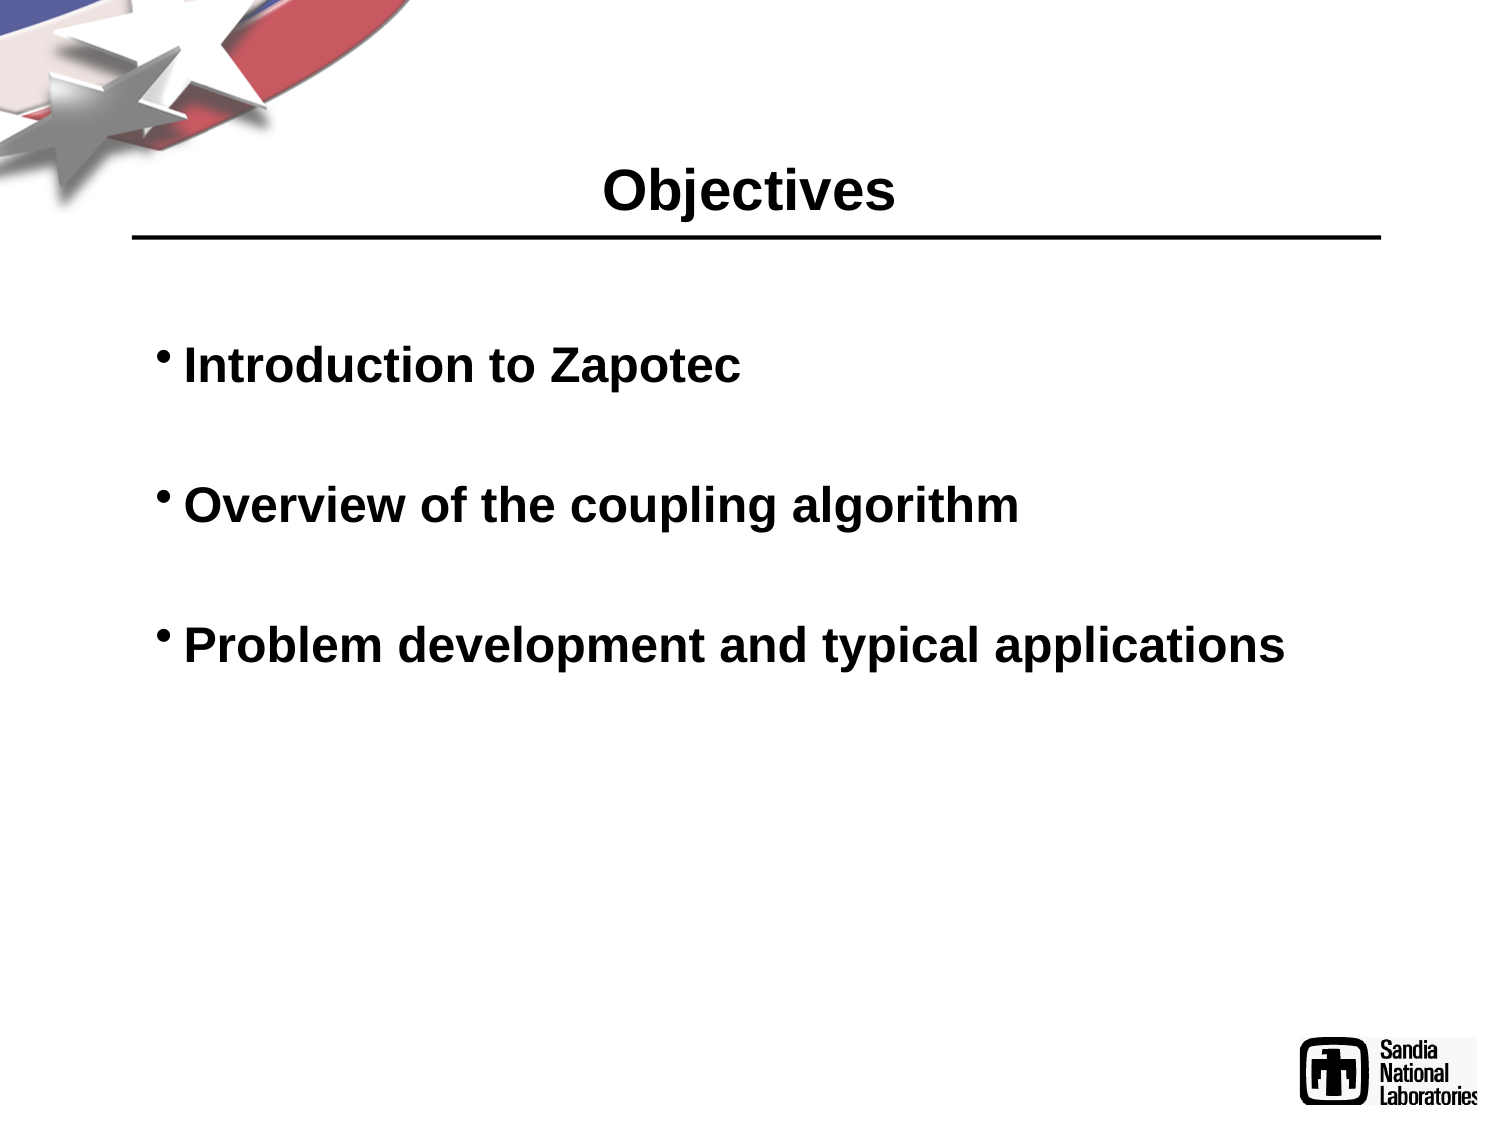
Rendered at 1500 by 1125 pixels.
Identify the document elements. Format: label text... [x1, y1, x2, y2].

list Introduction to Zapotec Overview of the coupling algorithm Problem development and typical applications [112, 324, 1388, 1000]
title Objectives [112, 87, 1388, 288]
